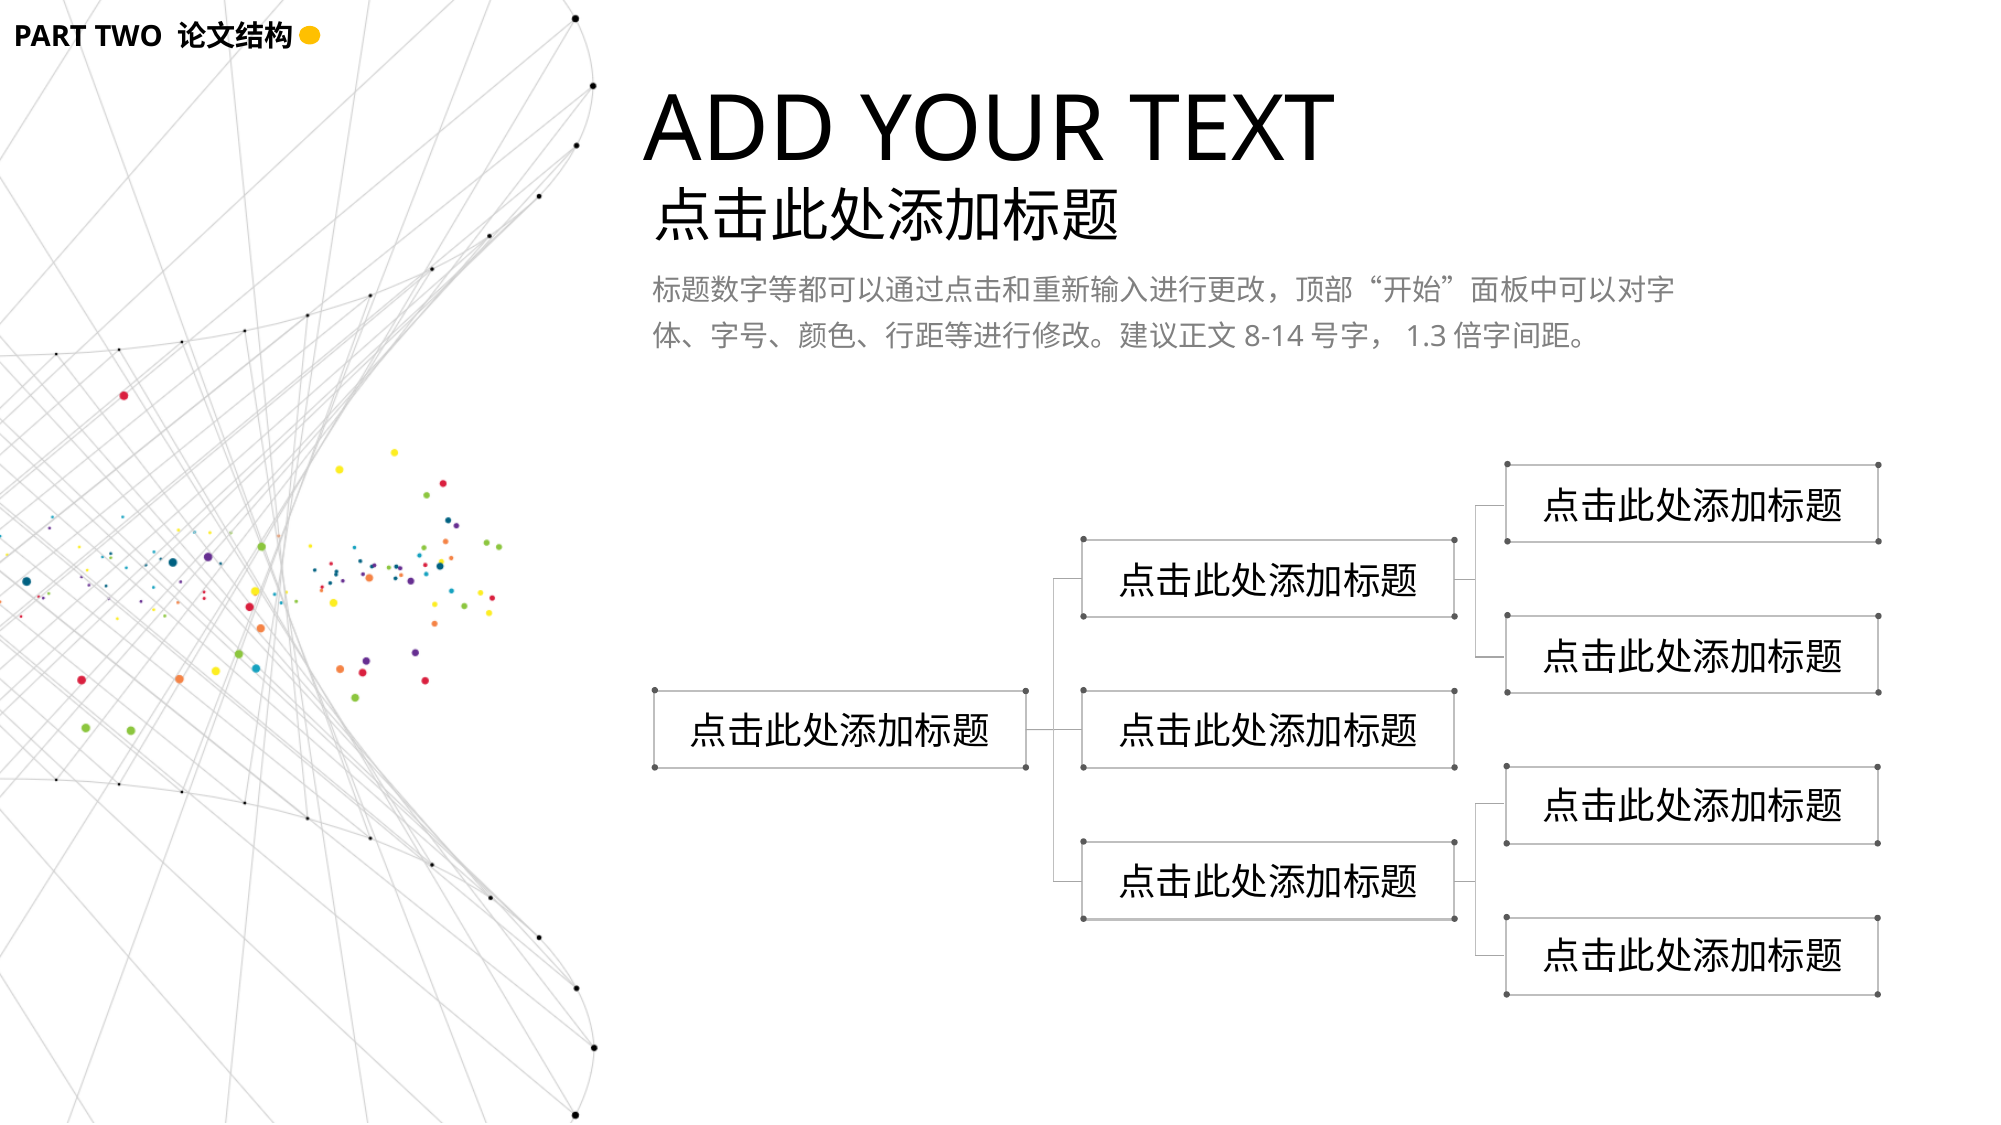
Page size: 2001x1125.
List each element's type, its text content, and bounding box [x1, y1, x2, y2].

text_box 点击此处添加标题 [638, 171, 1135, 253]
text_box ADD YOUR TEXT [628, 61, 1352, 187]
text_box 标题数字等都可以通过点击和重新输入进行更改，顶部“开始”面板中可以对字体、字号、颜色、行距等进行修改。建议正文8-14号字，1.3倍字间距。 [637, 253, 1712, 360]
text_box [1080, 686, 1458, 771]
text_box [651, 686, 1030, 771]
picture [0, 0, 688, 1123]
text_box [1503, 913, 1881, 998]
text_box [1504, 611, 1882, 696]
text_box PART TWO 论文结构 [0, 9, 309, 60]
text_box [1504, 460, 1882, 545]
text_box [1503, 762, 1881, 847]
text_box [1080, 535, 1458, 620]
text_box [1080, 838, 1458, 922]
text_box [297, 24, 322, 46]
